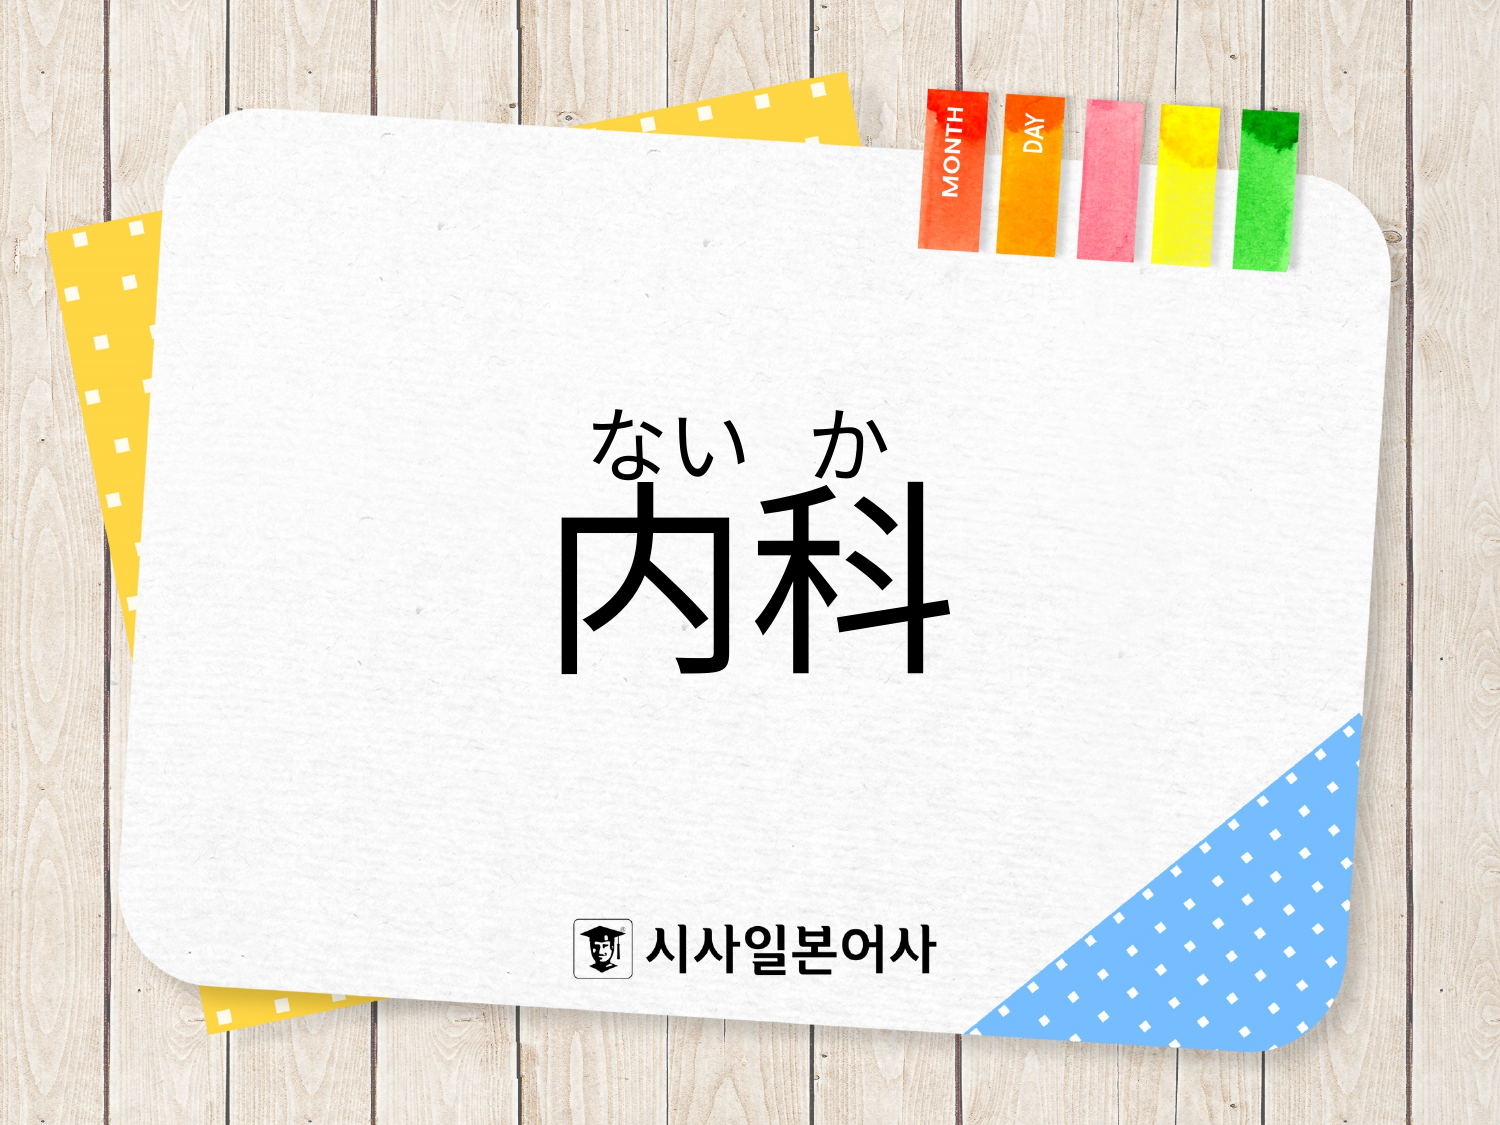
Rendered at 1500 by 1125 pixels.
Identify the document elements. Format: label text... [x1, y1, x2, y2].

text_box ない か [570, 385, 907, 501]
title 内科 [75, 338, 1425, 811]
picture [0, 0, 1500, 1125]
